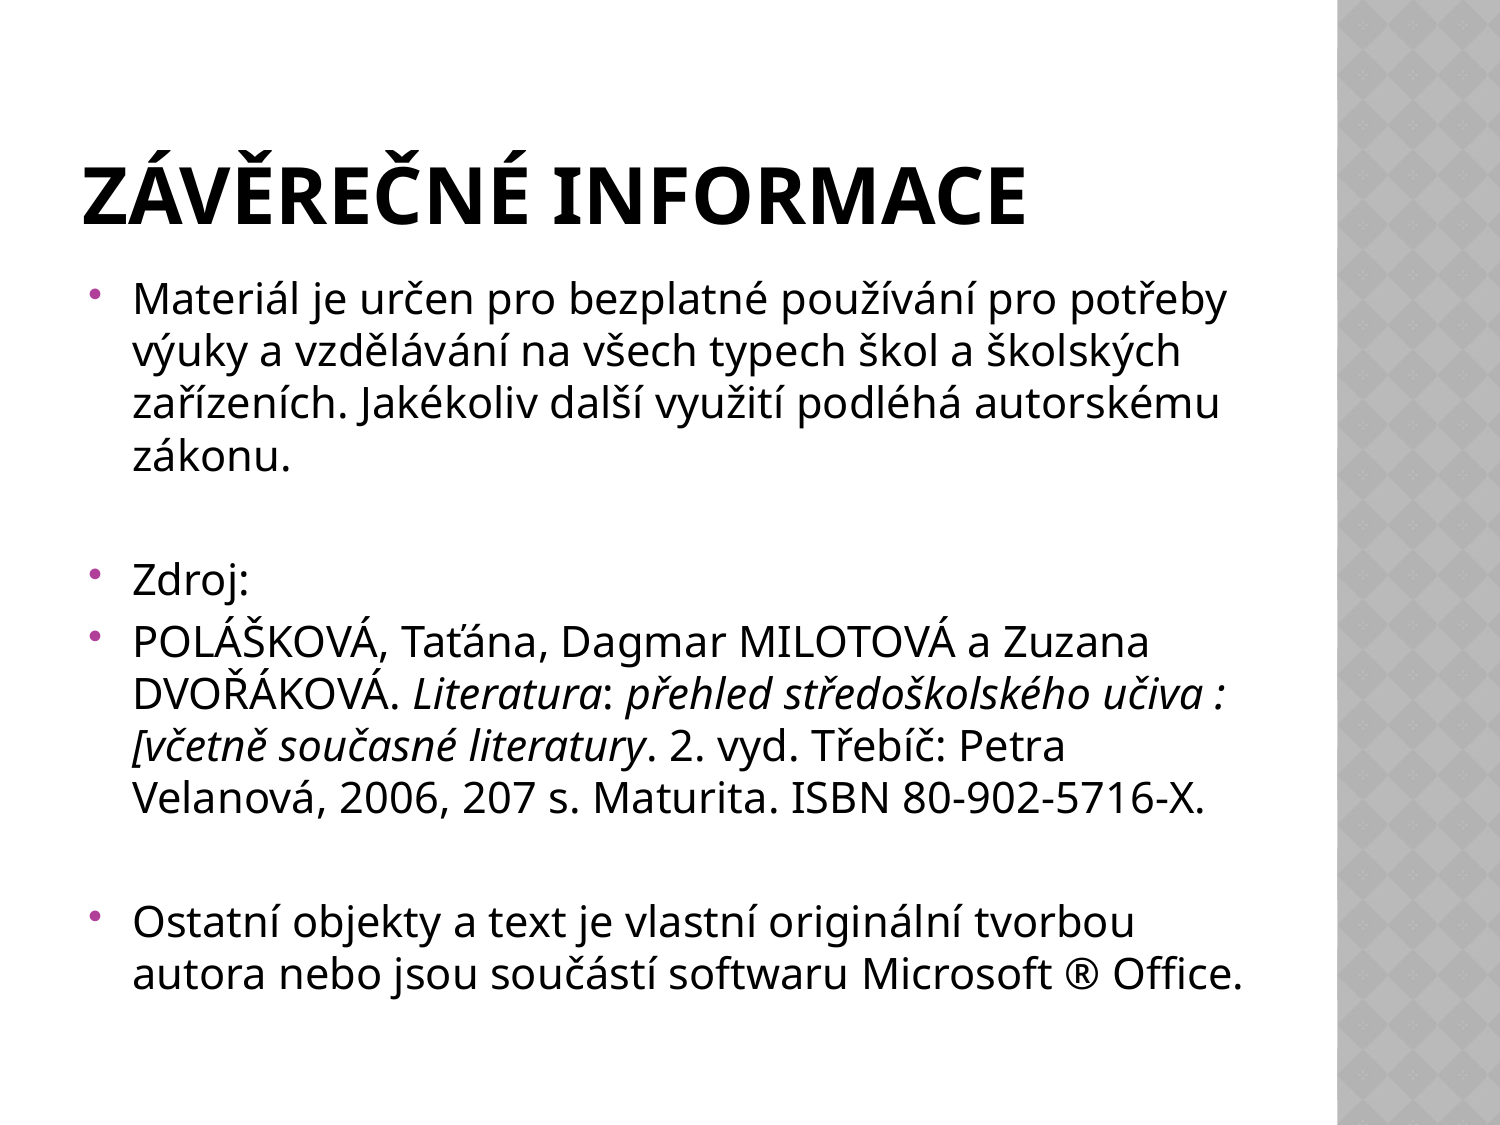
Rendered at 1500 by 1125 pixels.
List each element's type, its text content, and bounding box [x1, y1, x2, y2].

title Závěrečné informace [75, 52, 1263, 240]
list Materiál je určen pro bezplatné používání pro potřeby výuky a vzdělávání na všech typech škol a školských zařízeních. Jakékoliv další využití podléhá autorskému zákonu. Zdroj: POLÁŠKOVÁ, Taťána, Dagmar MILOTOVÁ a Zuzana DVOŘÁKOVÁ. Literatura: přehled středoškolského učiva : [včetně současné literatury. 2. vyd. Třebíč: Petra Velanová, 2006, 207 s. Maturita. ISBN 80-902-5716-X. Ostatní objekty a text je vlastní originální tvorbou autora nebo jsou součástí softwaru Microsoft ® Office. [75, 264, 1263, 1059]
